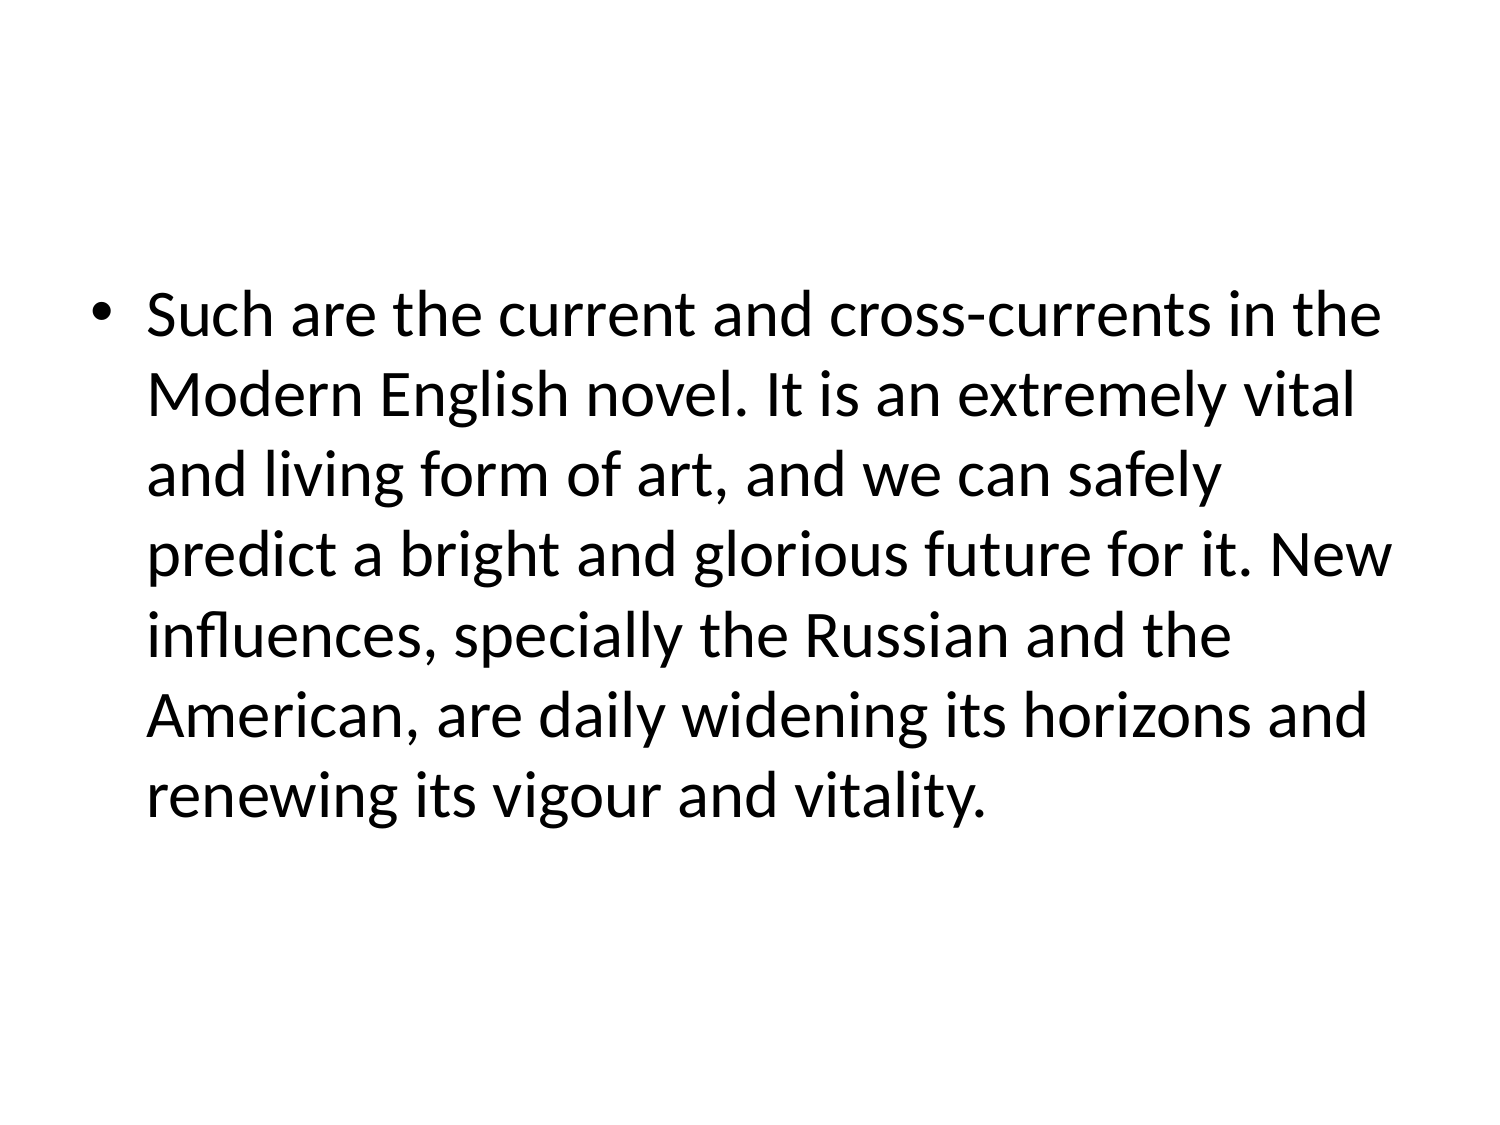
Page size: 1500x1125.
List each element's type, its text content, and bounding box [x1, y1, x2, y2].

list Such are the current and cross-currents in the Modern English novel. It is an extremely vital and living form of art, and we can safely predict a bright and glorious future for it. New influences, specially the Russian and the American, are daily widening its horizons and renewing its vigour and vitality. [75, 262, 1425, 1005]
